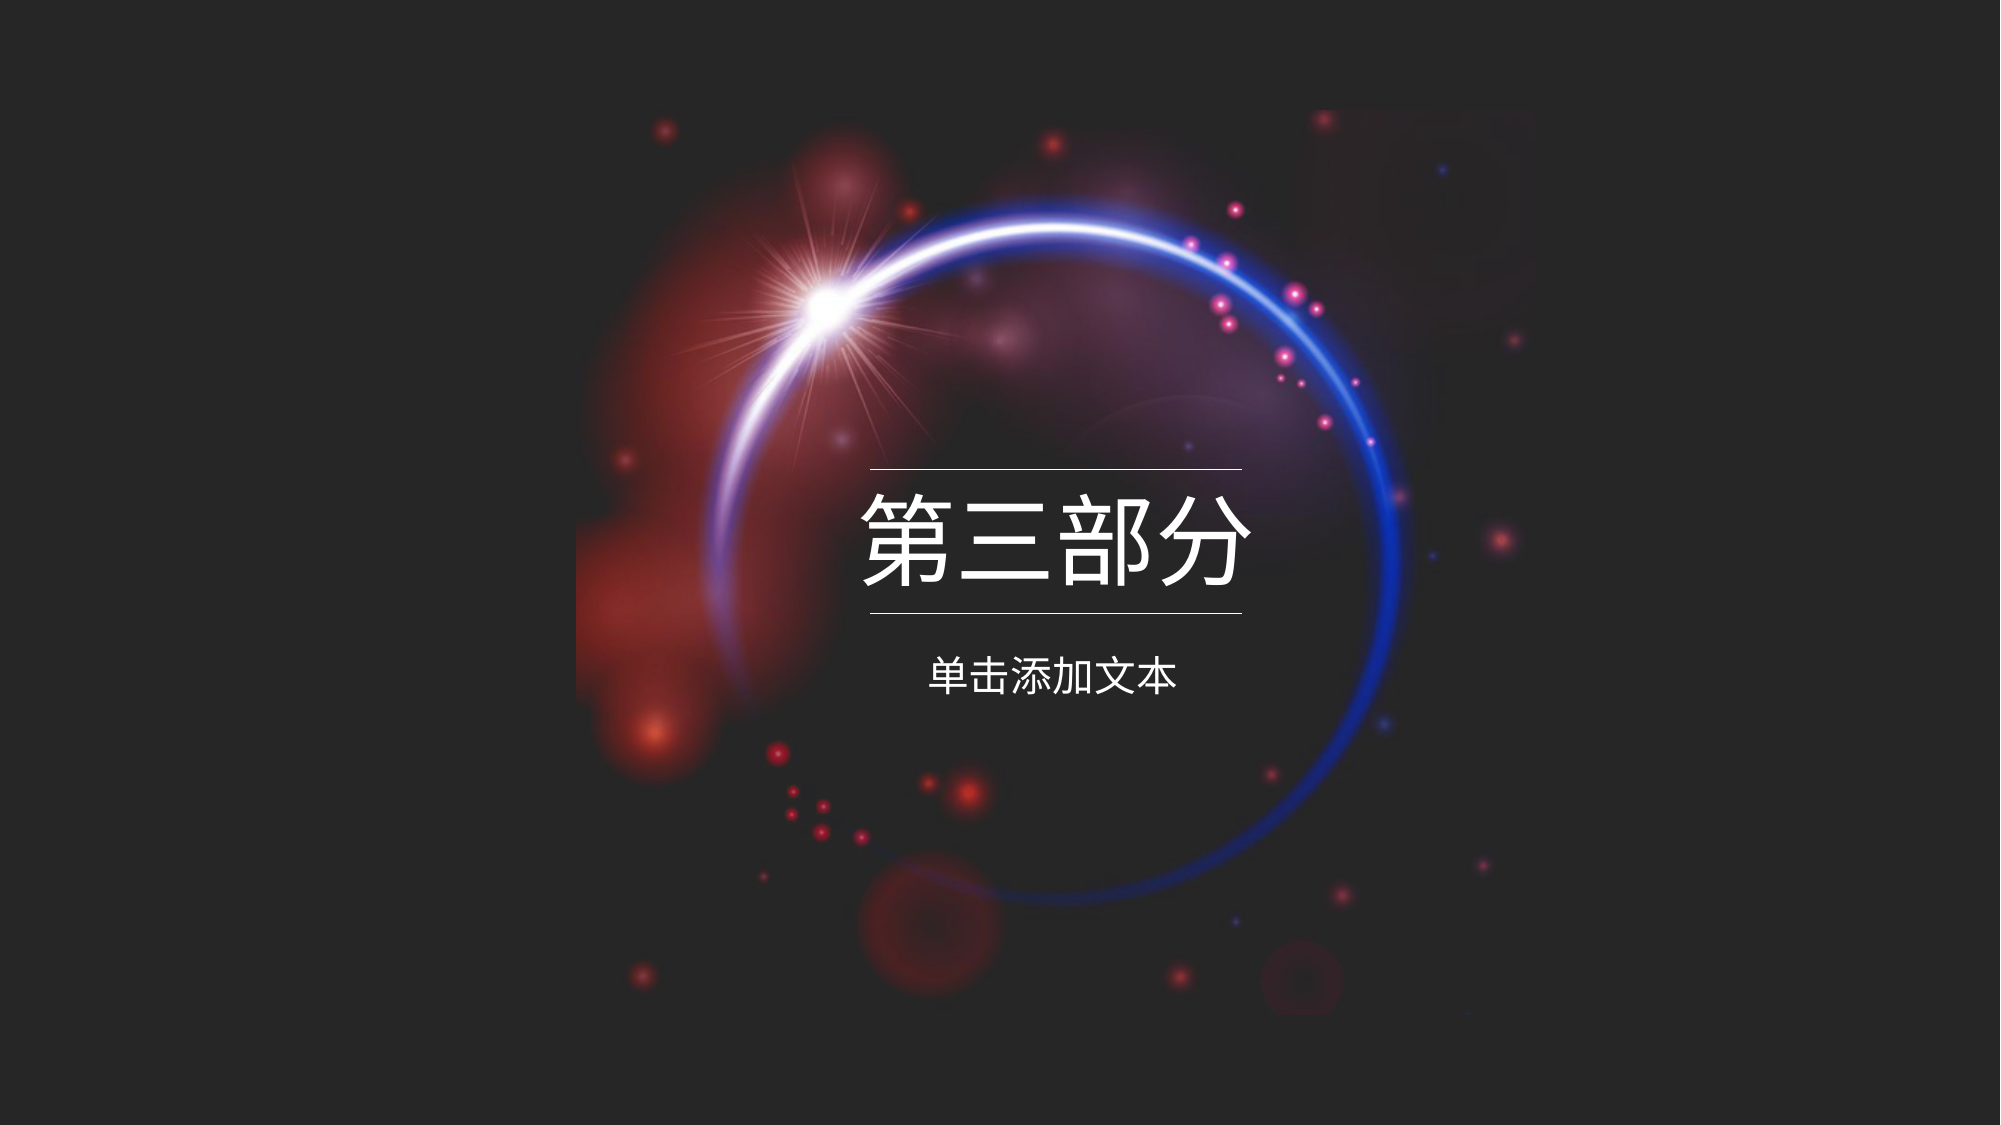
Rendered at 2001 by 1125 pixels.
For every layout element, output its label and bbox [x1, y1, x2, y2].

picture [576, 110, 1536, 1015]
